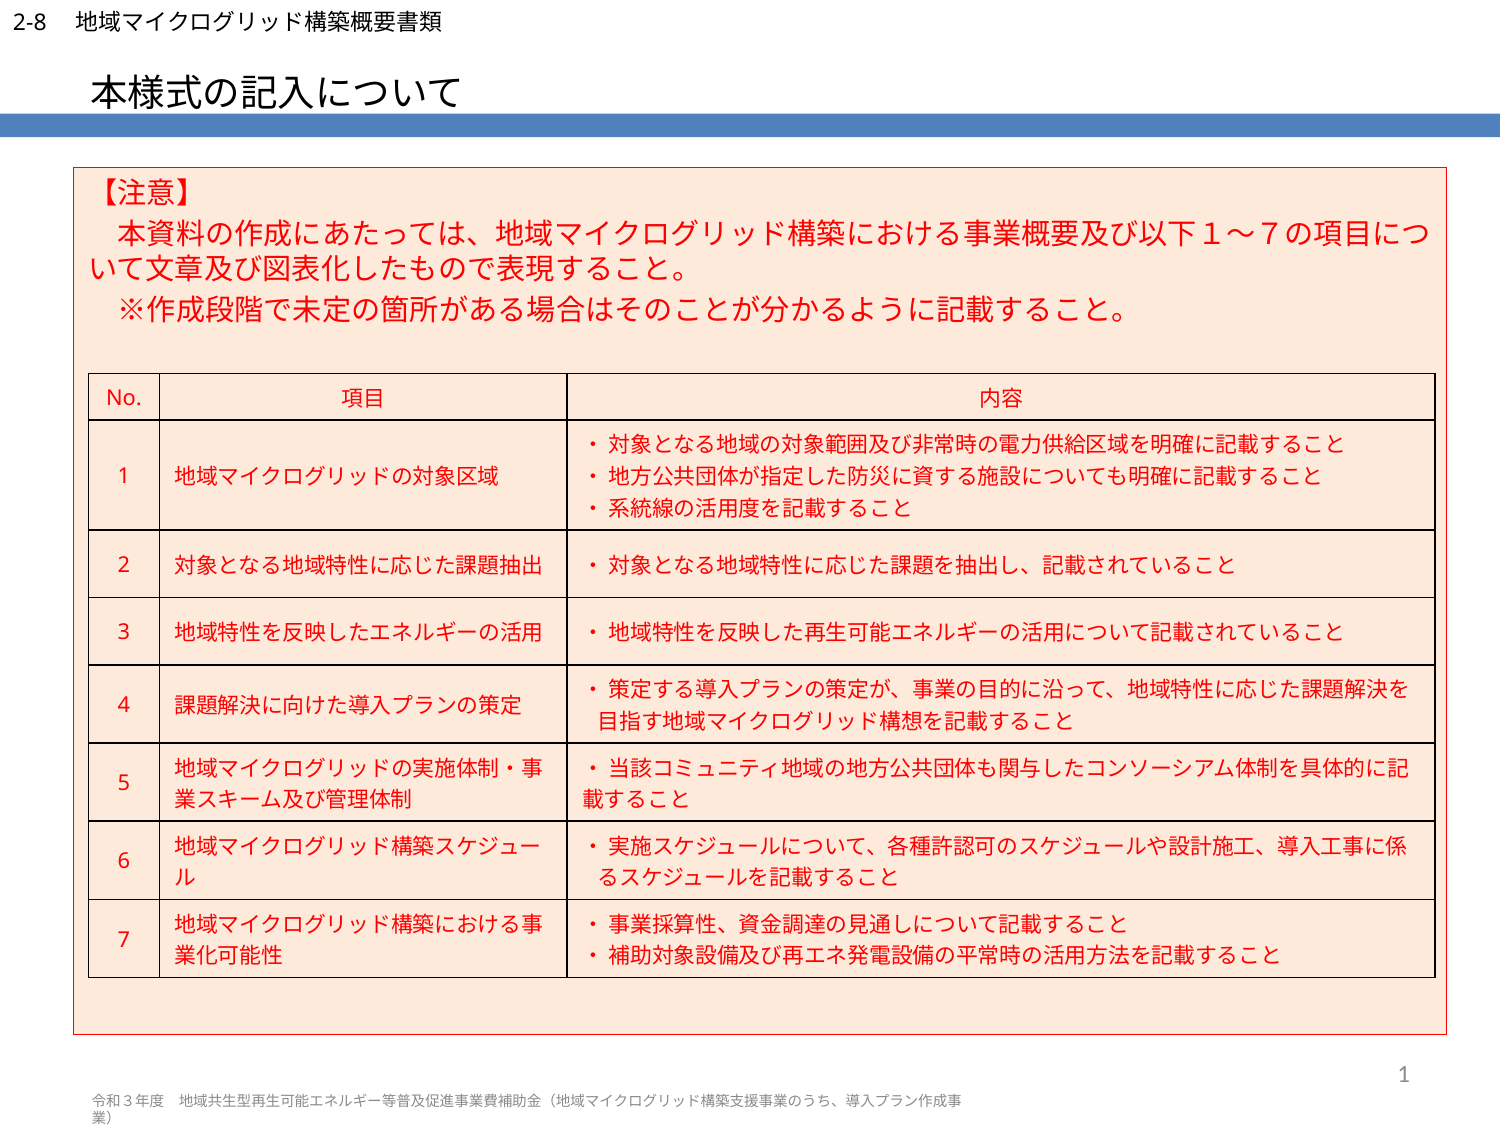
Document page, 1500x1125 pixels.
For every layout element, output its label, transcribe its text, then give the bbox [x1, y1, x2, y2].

table_cell 地域特性を反映したエネルギーの活用 [160, 598, 566, 664]
table_cell 課題解決に向けた導入プランの策定 [160, 666, 566, 742]
table_cell 6 [89, 822, 159, 899]
table_cell 対象となる地域特性に応じた課題抽出 [160, 531, 566, 597]
table_cell ・ 事業採算性、資金調達の見通しについて記載すること ・ 補助対象設備及び再エネ発電設備の平常時の活用方法を記載すること [568, 900, 1434, 977]
table_cell 3 [89, 598, 159, 664]
table_cell 地域マイクログリッド構築スケジュール [160, 822, 566, 899]
title 本様式の記入について [75, 45, 1425, 138]
table_cell ・ 対象となる地域特性に応じた課題を抽出し、記載されていること [568, 531, 1434, 597]
list 【注意】 本資料の作成にあたっては、地域マイクログリッド構築における事業概要及び以下１～７の項目について文章及び図表化したもので表現すること。 ※作成段階で未定の箇所がある場合はそのことが分かるように記載すること。 [73, 167, 1447, 1035]
table_cell ・ 対象となる地域の対象範囲及び非常時の電力供給区域を明確に記載すること ・ 地方公共団体が指定した防災に資する施設についても明確に記載すること ・ 系統線の活用度を記載すること [568, 421, 1434, 529]
table_cell 4 [89, 666, 159, 742]
table_cell 地域マイクログリッドの対象区域 [160, 421, 566, 529]
table_cell 5 [89, 744, 159, 820]
table_cell 7 [89, 900, 159, 977]
table_cell 1 [89, 421, 159, 529]
table_header 内容 [568, 374, 1434, 419]
text_box 2-8 地域マイクログリッド構築概要書類 [0, 0, 467, 61]
slide_number 1 [1074, 1042, 1425, 1103]
table_cell ・ 実施スケジュールについて、各種許認可のスケジュールや設計施工、導入工事に係るスケジュールを記載すること [568, 822, 1434, 899]
table_cell ・ 策定する導入プランの策定が、事業の目的に沿って、地域特性に応じた課題解決を目指す地域マイクログリッド構想を記載すること [568, 666, 1434, 742]
table_cell 地域マイクログリッドの実施体制・事業スキーム及び管理体制 [160, 744, 566, 820]
table_cell ・ 地域特性を反映した再生可能エネルギーの活用について記載されていること [568, 598, 1434, 664]
table_header No. [89, 374, 159, 419]
table_cell 地域マイクログリッド構築における事業化可能性 [160, 900, 566, 977]
table_header 項目 [160, 374, 566, 419]
table_cell 2 [89, 531, 159, 597]
table_cell ・ 当該コミュニティ地域の地方公共団体も関与したコンソーシアム体制を具体的に記載すること [568, 744, 1434, 820]
